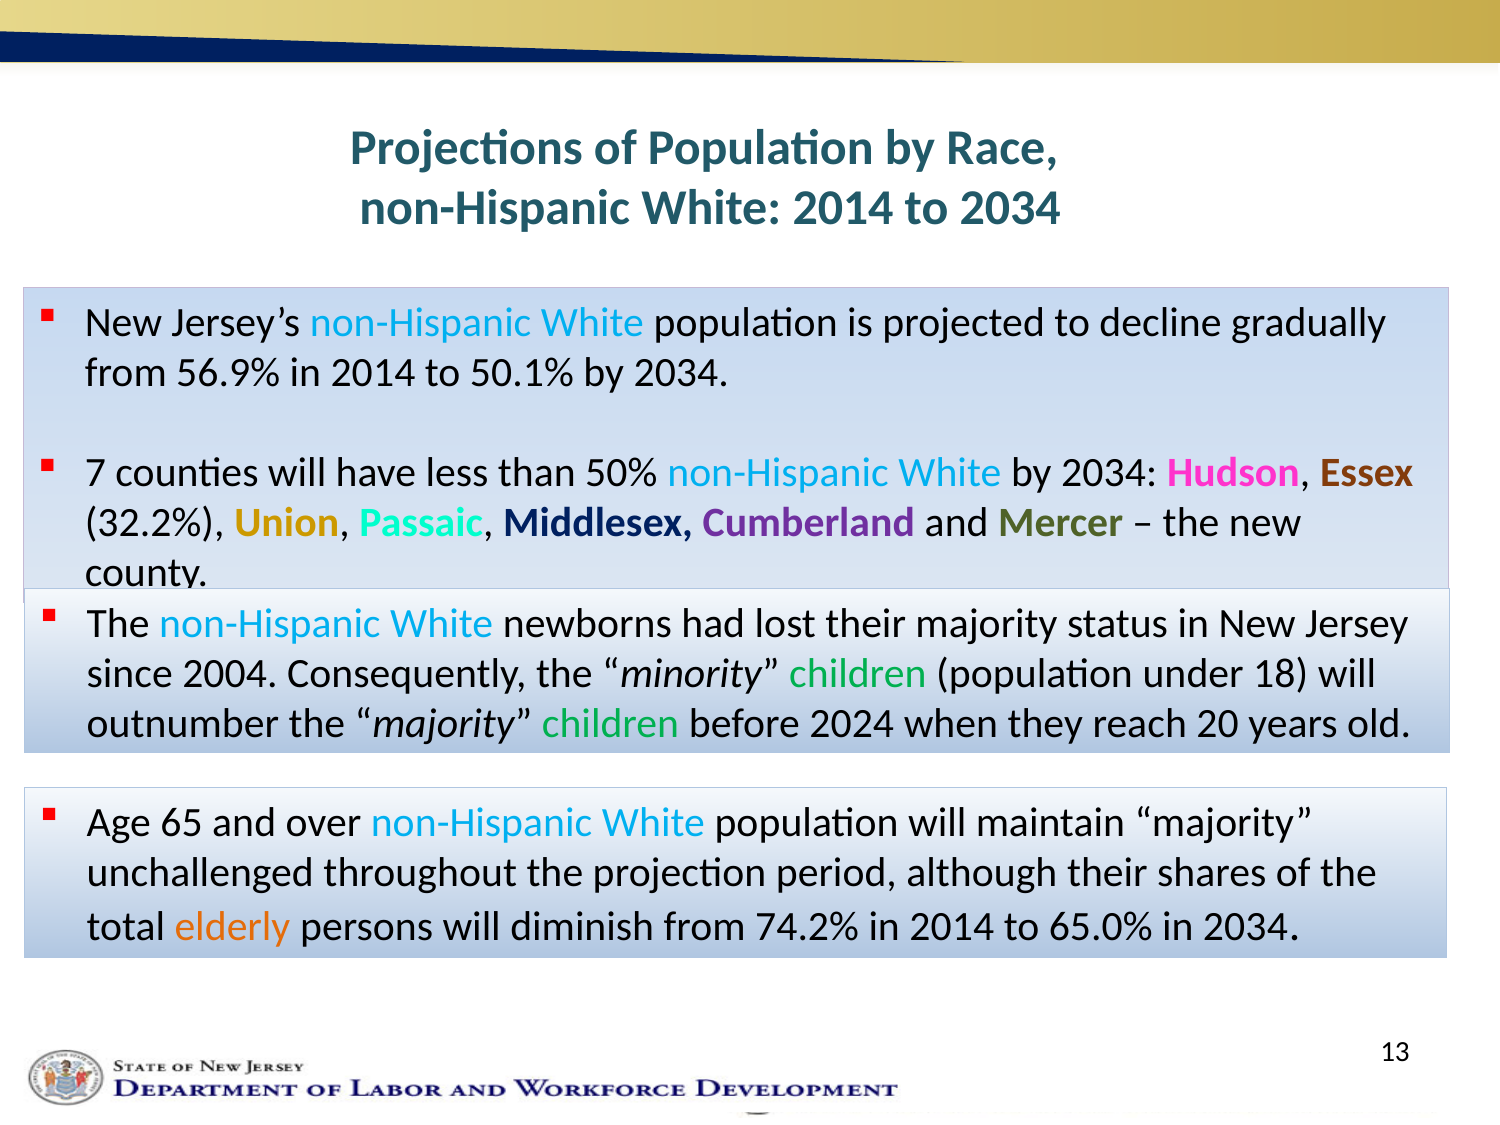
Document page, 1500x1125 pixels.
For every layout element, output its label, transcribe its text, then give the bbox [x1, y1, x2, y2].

text_box The non-Hispanic White newborns had lost their majority status in New Jersey since 2004. Consequently, the “minority” children (population under 18) will outnumber the “majority” children before 2024 when they reach 20 years old. [24, 588, 1450, 753]
text_box Projections of Population by Race, non-Hispanic White: 2014 to 2034 [166, 107, 1254, 243]
picture [712, 1113, 1438, 1118]
text_box New Jersey’s non-Hispanic White population is projected to decline gradually from 56.9% in 2014 to 50.1% by 2034. 7 counties will have less than 50% non-Hispanic White by 2034: Hudson, Essex (32.2%), Union, Passaic, Middlesex, Cumberland and Mercer – the new county. [23, 287, 1449, 603]
text_box Age 65 and over non-Hispanic White population will maintain “majority” unchallenged throughout the projection period, although their shares of the total elderly persons will diminish from 74.2% in 2014 to 65.0% in 2034. [24, 787, 1447, 958]
slide_number 13 [1074, 1024, 1425, 1103]
